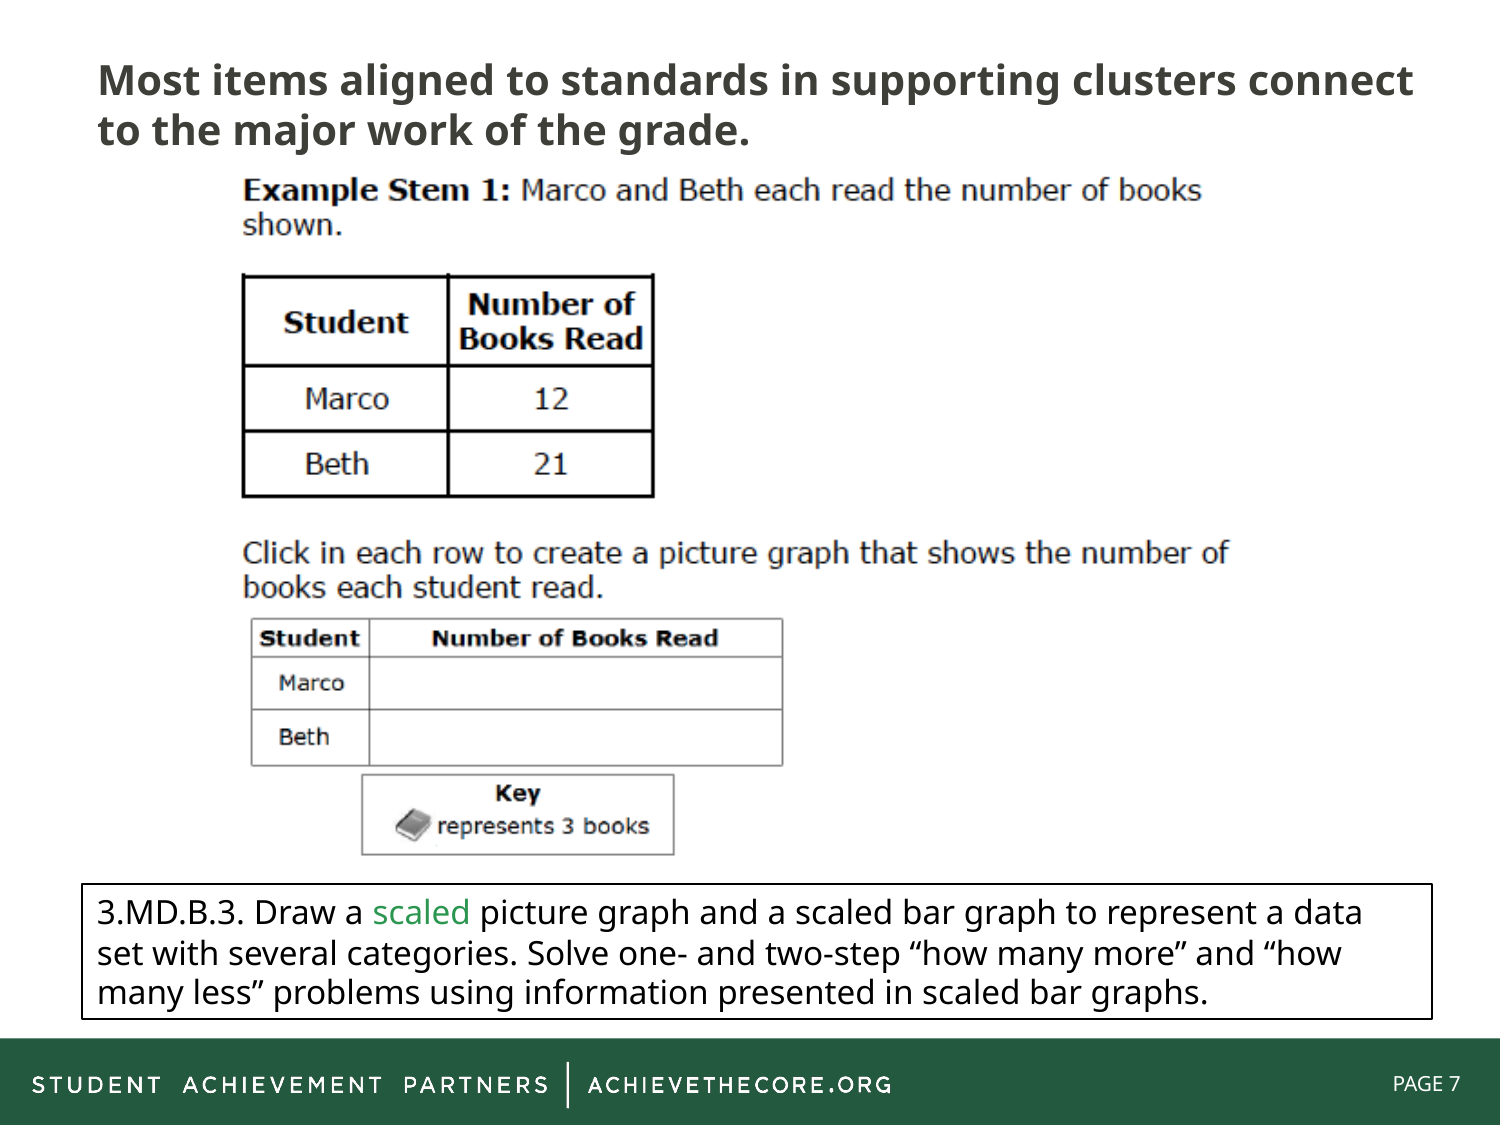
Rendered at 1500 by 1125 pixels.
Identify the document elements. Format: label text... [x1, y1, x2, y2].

picture [12, 1055, 911, 1112]
text_box Most items aligned to standards in supporting clusters connect to the major work of the grade. [82, 44, 1433, 164]
picture [233, 163, 1244, 865]
text_box 3.MD.B.3. Draw a scaled picture graph and a scaled bar graph to represent a data set with several categories. Solve one- and two-step “how many more” and “how many less” problems using information presented in scaled bar graphs. [82, 884, 1433, 1019]
